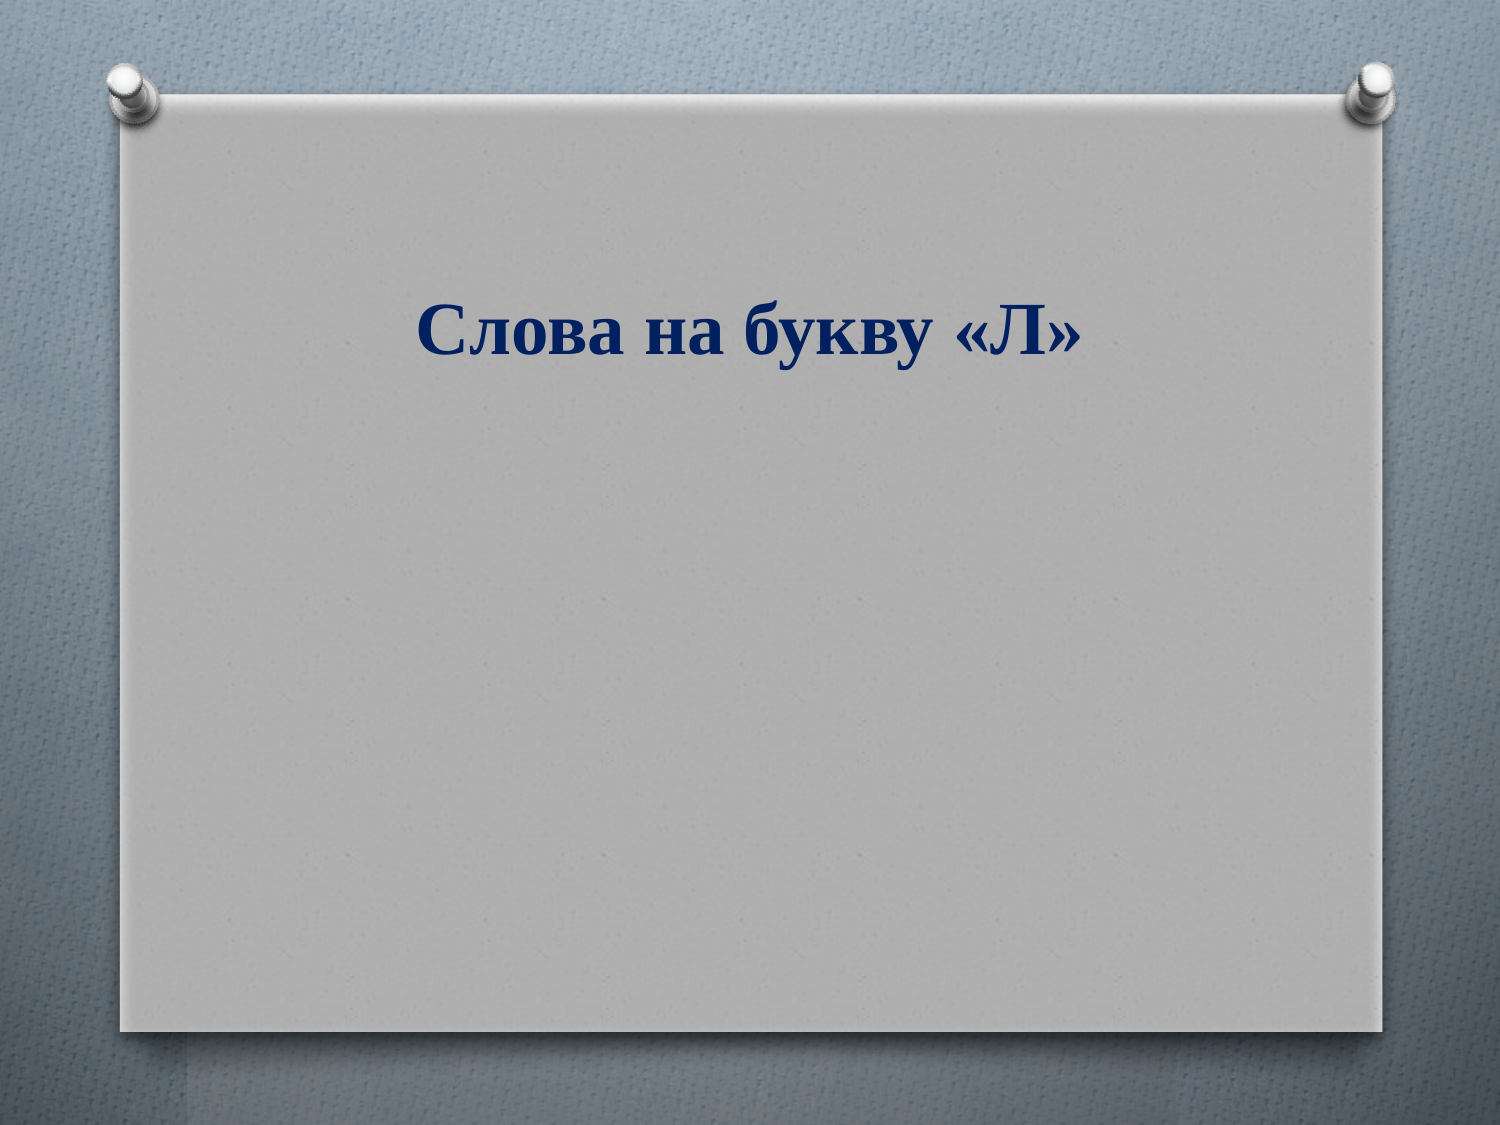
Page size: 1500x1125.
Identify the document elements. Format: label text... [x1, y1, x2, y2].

title Слова на букву «Л» [237, 196, 1263, 917]
picture [1317, 35, 1439, 156]
picture [75, 29, 198, 153]
